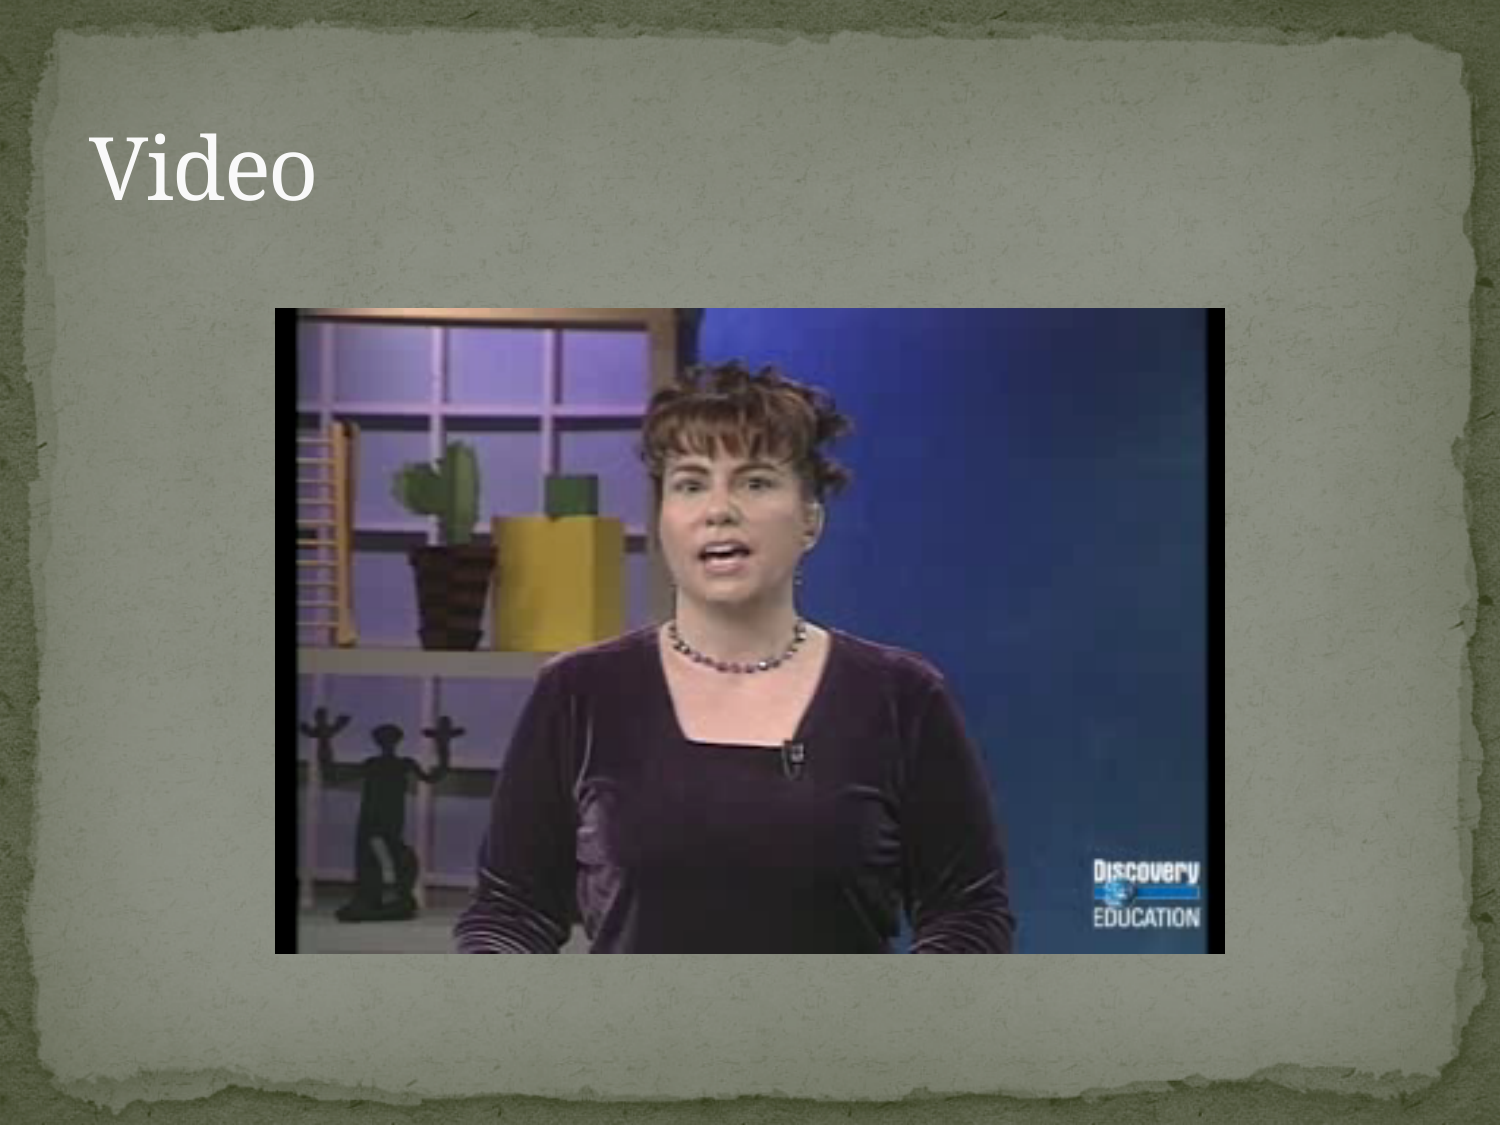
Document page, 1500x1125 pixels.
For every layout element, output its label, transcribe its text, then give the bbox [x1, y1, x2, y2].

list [277, 310, 1224, 953]
title Video [74, 24, 1425, 225]
